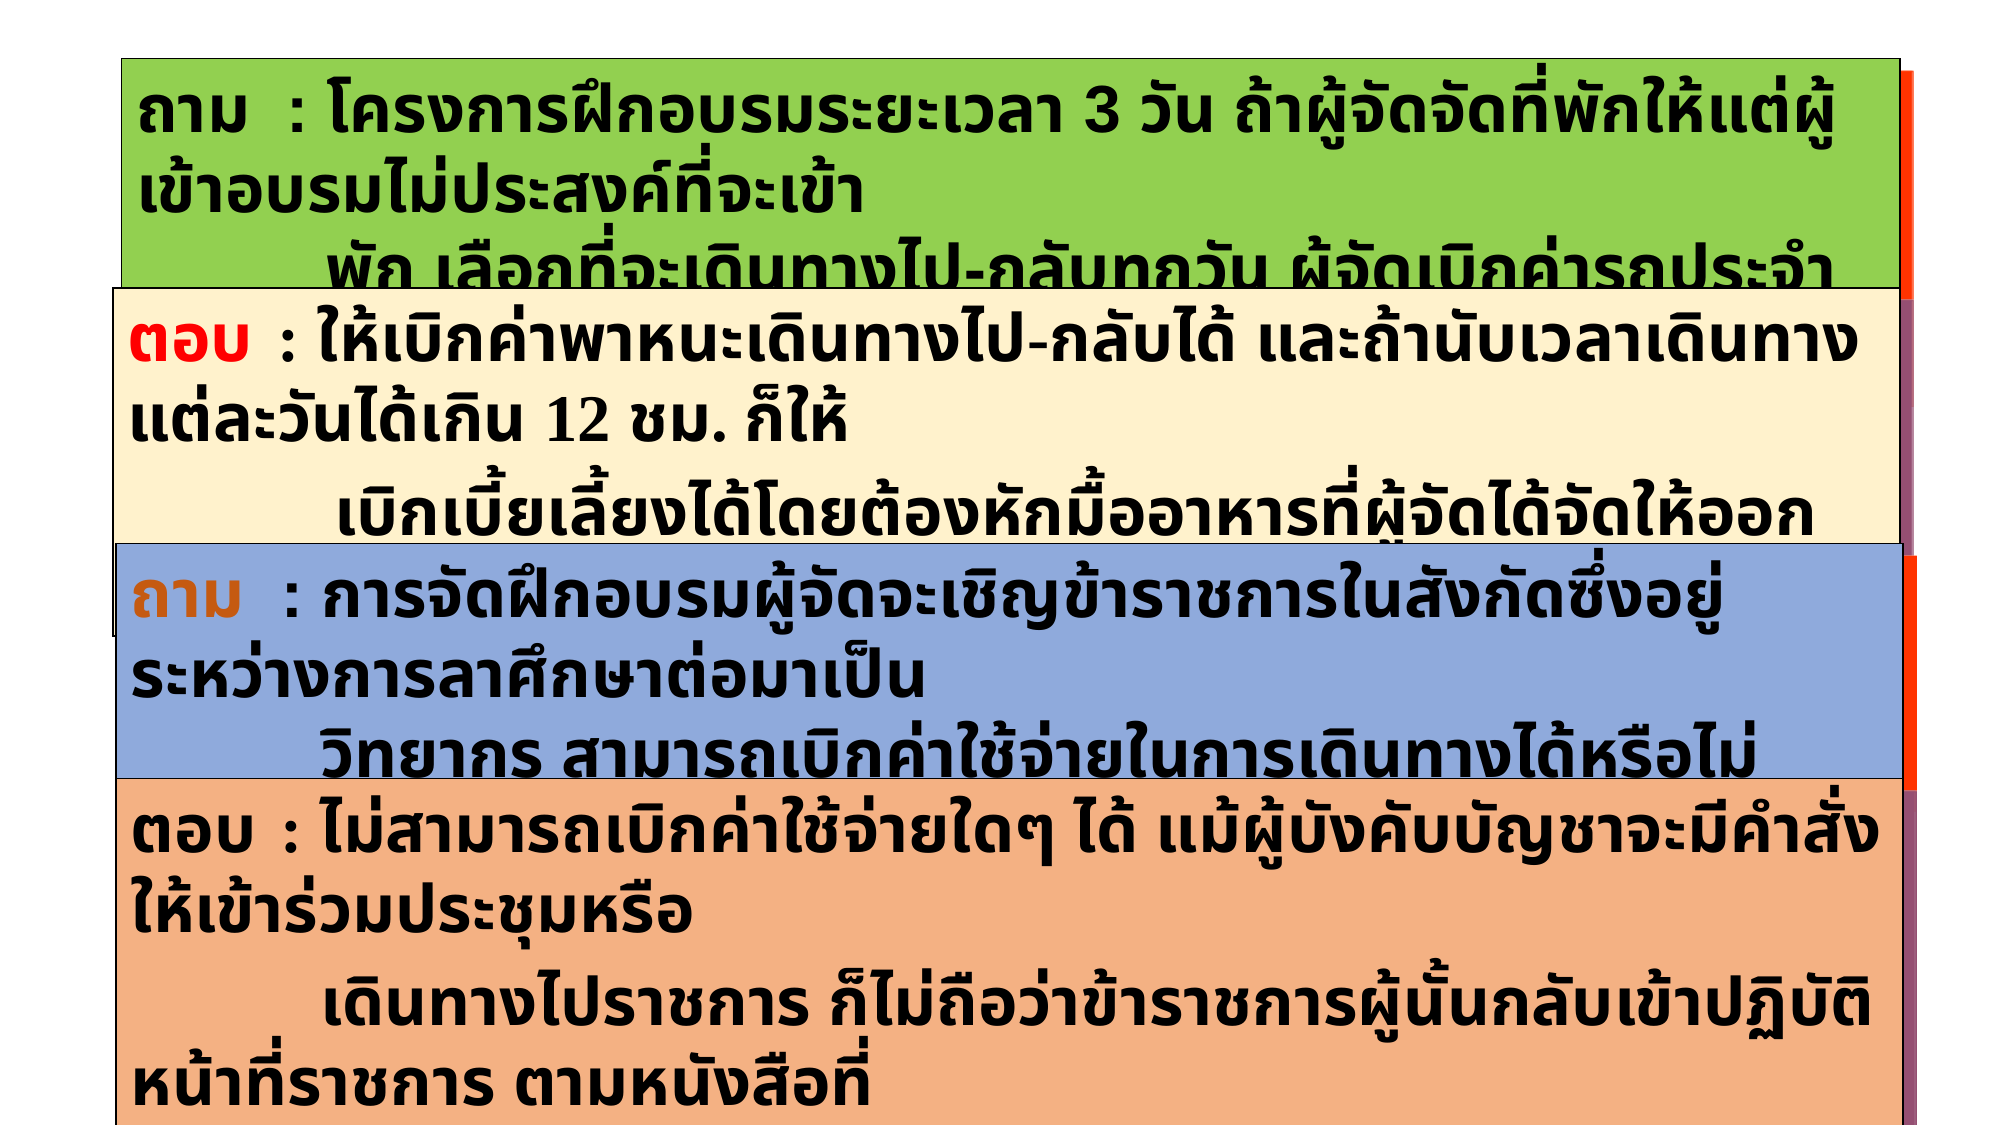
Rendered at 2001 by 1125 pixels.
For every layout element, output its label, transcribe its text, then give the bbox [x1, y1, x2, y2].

text_box ถาม : โครงการฝึกอบรมระยะเวลา 3 วัน ถ้าผู้จัดจัดที่พักให้แต่ผู้เข้าอบรมไม่ประสงค์ที่จะเข้า พัก เลือกที่จะเดินทางไป-กลับทุกวัน ผู้จัดเบิกค่ารถประจำทางและเบี้ยเลี้ยงให้ได้หรือไม่ [121, 58, 1900, 287]
text_box ตอบ : ไม่สามารถเบิกค่าใช้จ่ายใดๆ ได้ แม้ผู้บังคับบัญชาจะมีคำสั่งให้เข้าร่วมประชุมหรือ เดินทางไปราชการ ก็ไม่ถือว่าข้าราชการผู้นั้นกลับเข้าปฏิบัติหน้าที่ราชการ ตามหนังสือที่ กค 0526.5/3032 ลว 18 เม.ย.39 [116, 778, 1904, 1125]
text_box ตอบ : ให้เบิกค่าพาหนะเดินทางไป-กลับได้ และถ้านับเวลาเดินทางแต่ละวันได้เกิน 12 ชม. ก็ให้ เบิกเบี้ยเลี้ยงได้โดยต้องหักมื้ออาหารที่ผู้จัดได้จัดให้ออกด้วย [112, 287, 1900, 636]
text_box ถาม : การจัดฝึกอบรมผู้จัดจะเชิญข้าราชการในสังกัดซึ่งอยู่ระหว่างการลาศึกษาต่อมาเป็น วิทยากร สามารถเบิกค่าใช้จ่ายในการเดินทางได้หรือไม่ [116, 543, 1904, 778]
